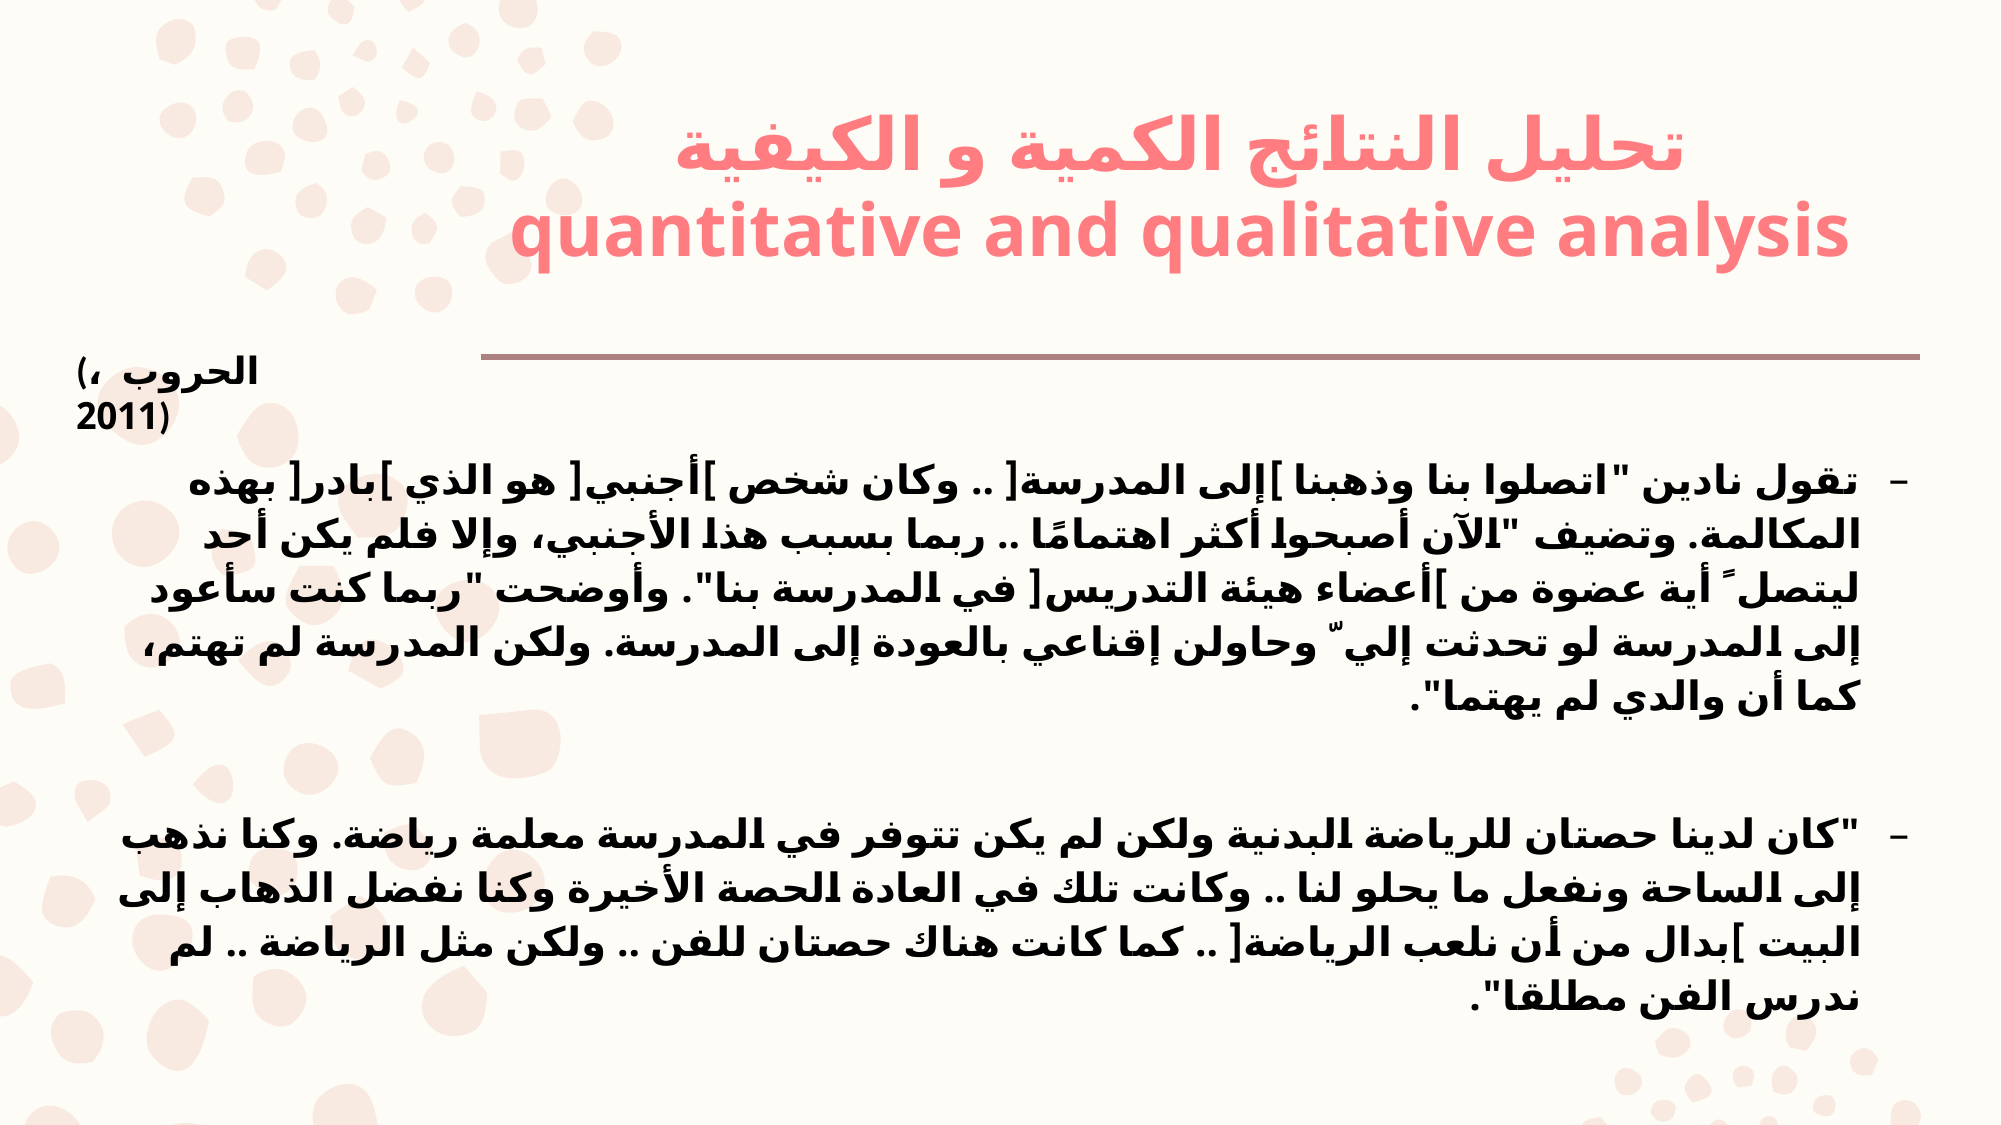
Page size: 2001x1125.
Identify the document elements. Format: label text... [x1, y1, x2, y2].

text_box (الحروب ، 2011) [61, 339, 346, 440]
title تحليل النتائج الكمية و الكيفية quantitative and qualitative analysis [460, 93, 1920, 350]
list تقول نادين "اتصلوا بنا وذهبنا ]إلى المدرسة[ .. وكان شخص ]أجنبي[ هو الذي ]بادر[ بهذه المكالمة. وتضيف "الآن أصبحوا أكثر اهتمامًا .. ربما بسبب هذا الأجنبي، وإلا فلم يكن أحد ليتصل ً أية عضوة من ]أعضاء هيئة التدريس[ في المدرسة بنا". وأوضحت "ربما كنت سأعود إلى المدرسة لو تحدثت إلي ّ وحاولن إقناعي بالعودة إلى المدرسة. ولكن المدرسة لم تهتم، كما أن والدي لم يهتما". "كان لدينا حصتان للرياضة البدنية ولكن لم يكن تتوفر في المدرسة معلمة رياضة. وكنا نذهب إلى الساحة ونفعل ما يحلو لنا .. وكانت تلك في العادة الحصة الأخيرة وكنا نفضل الذهاب إلى البيت ]بدال من أن نلعب الرياضة[ .. كما كانت هناك حصتان للفن .. ولكن مثل الرياضة .. لم ندرس الفن مطلقا". [61, 440, 1920, 1032]
